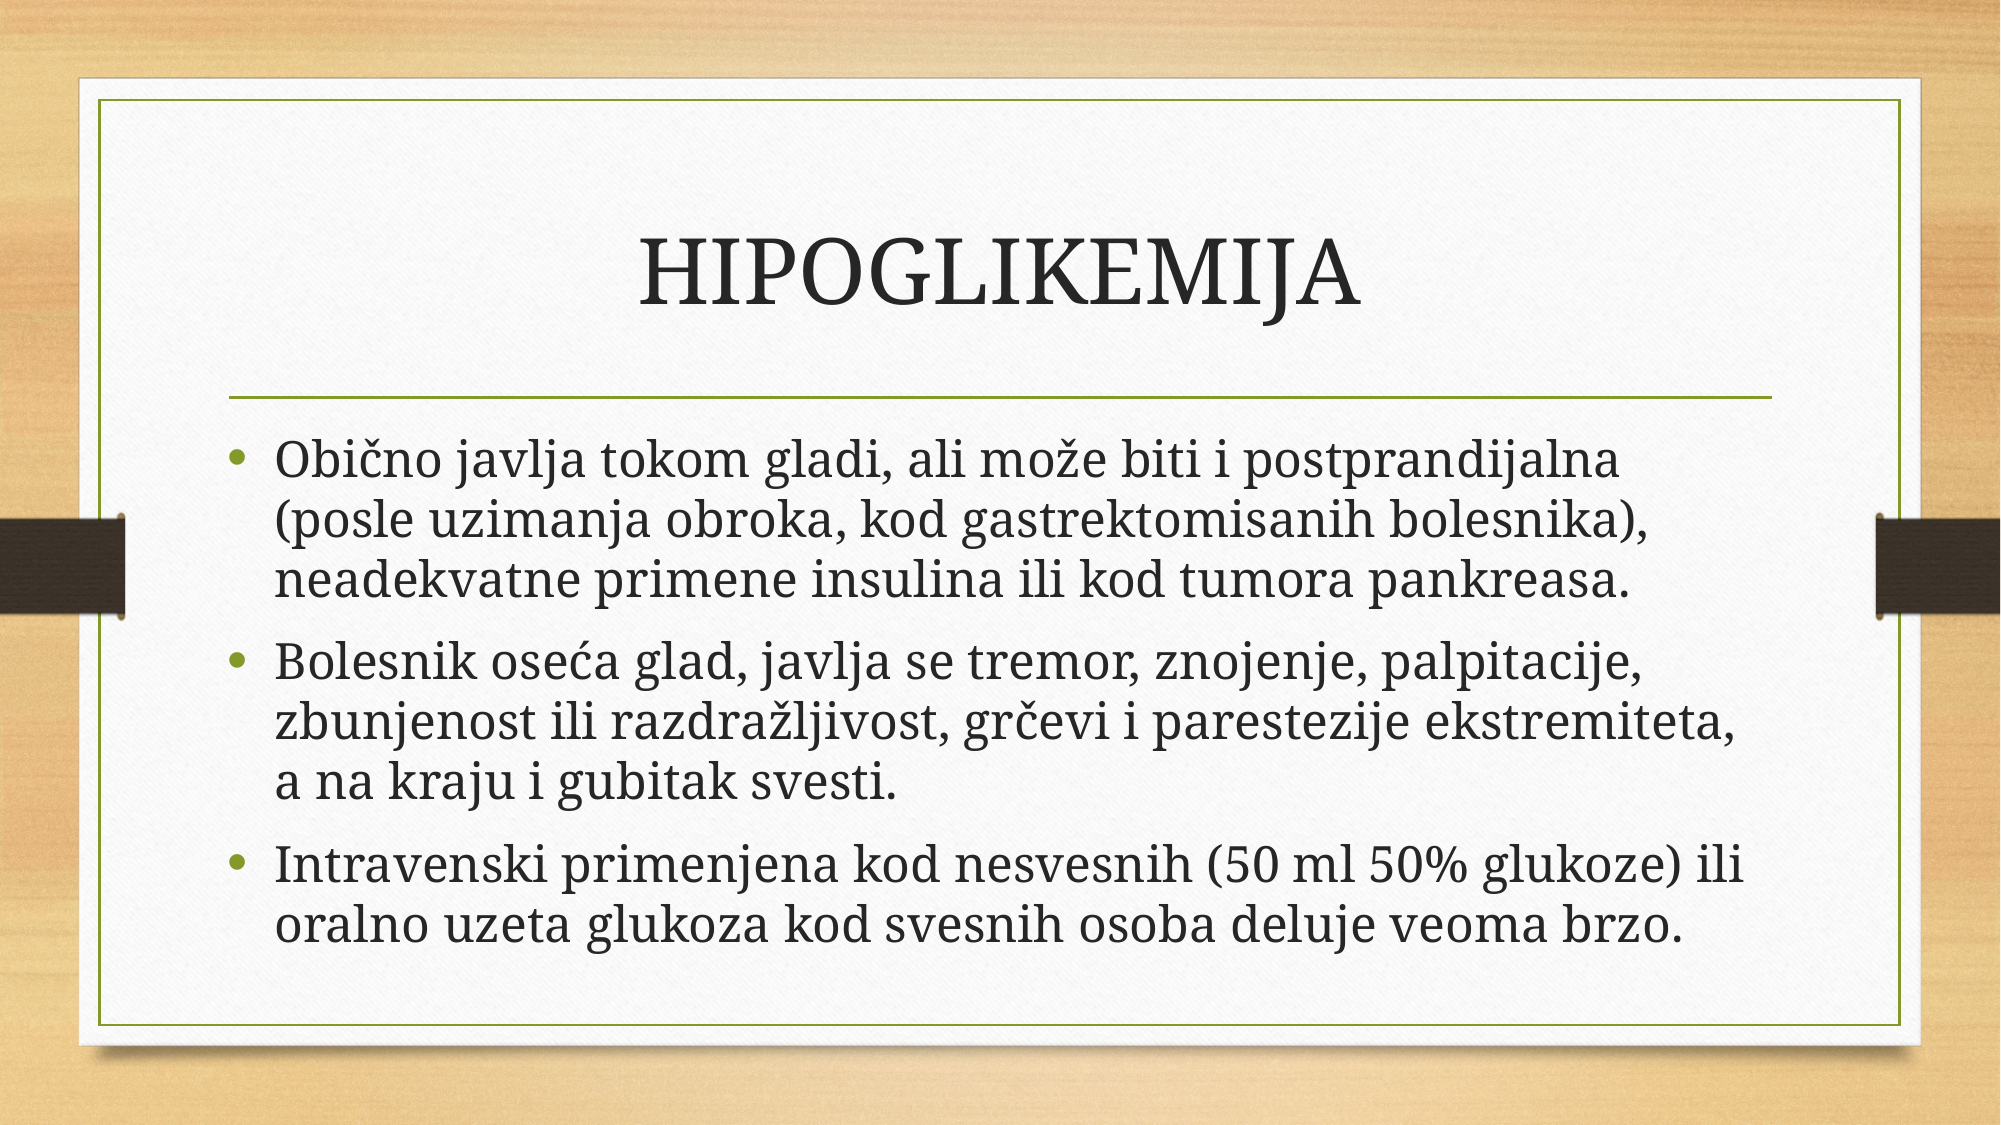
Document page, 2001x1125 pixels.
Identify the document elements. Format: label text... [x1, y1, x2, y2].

list Obično javlja tokom gladi, ali može biti i postprandijalna (posle uzimanja obroka, kod gastrektomisanih bolesnika), neadekvatne primene insulina ili kod tumora pankreasa. Bolesnik oseća glad, javlja se tremor, znojenje, palpitacije, zbunjenost ili razdražljivost, grčevi i parestezije ekstremiteta, a na kraju i gubitak svesti. Intravenski primenjena kod nesvesnih (50 ml 50% glukoze) ili oralno uzeta glukoza kod svesnih osoba deluje veoma brzo. [212, 419, 1788, 964]
title HIPOGLIKEMIJA [212, 161, 1788, 375]
picture [0, 0, 2001, 1125]
